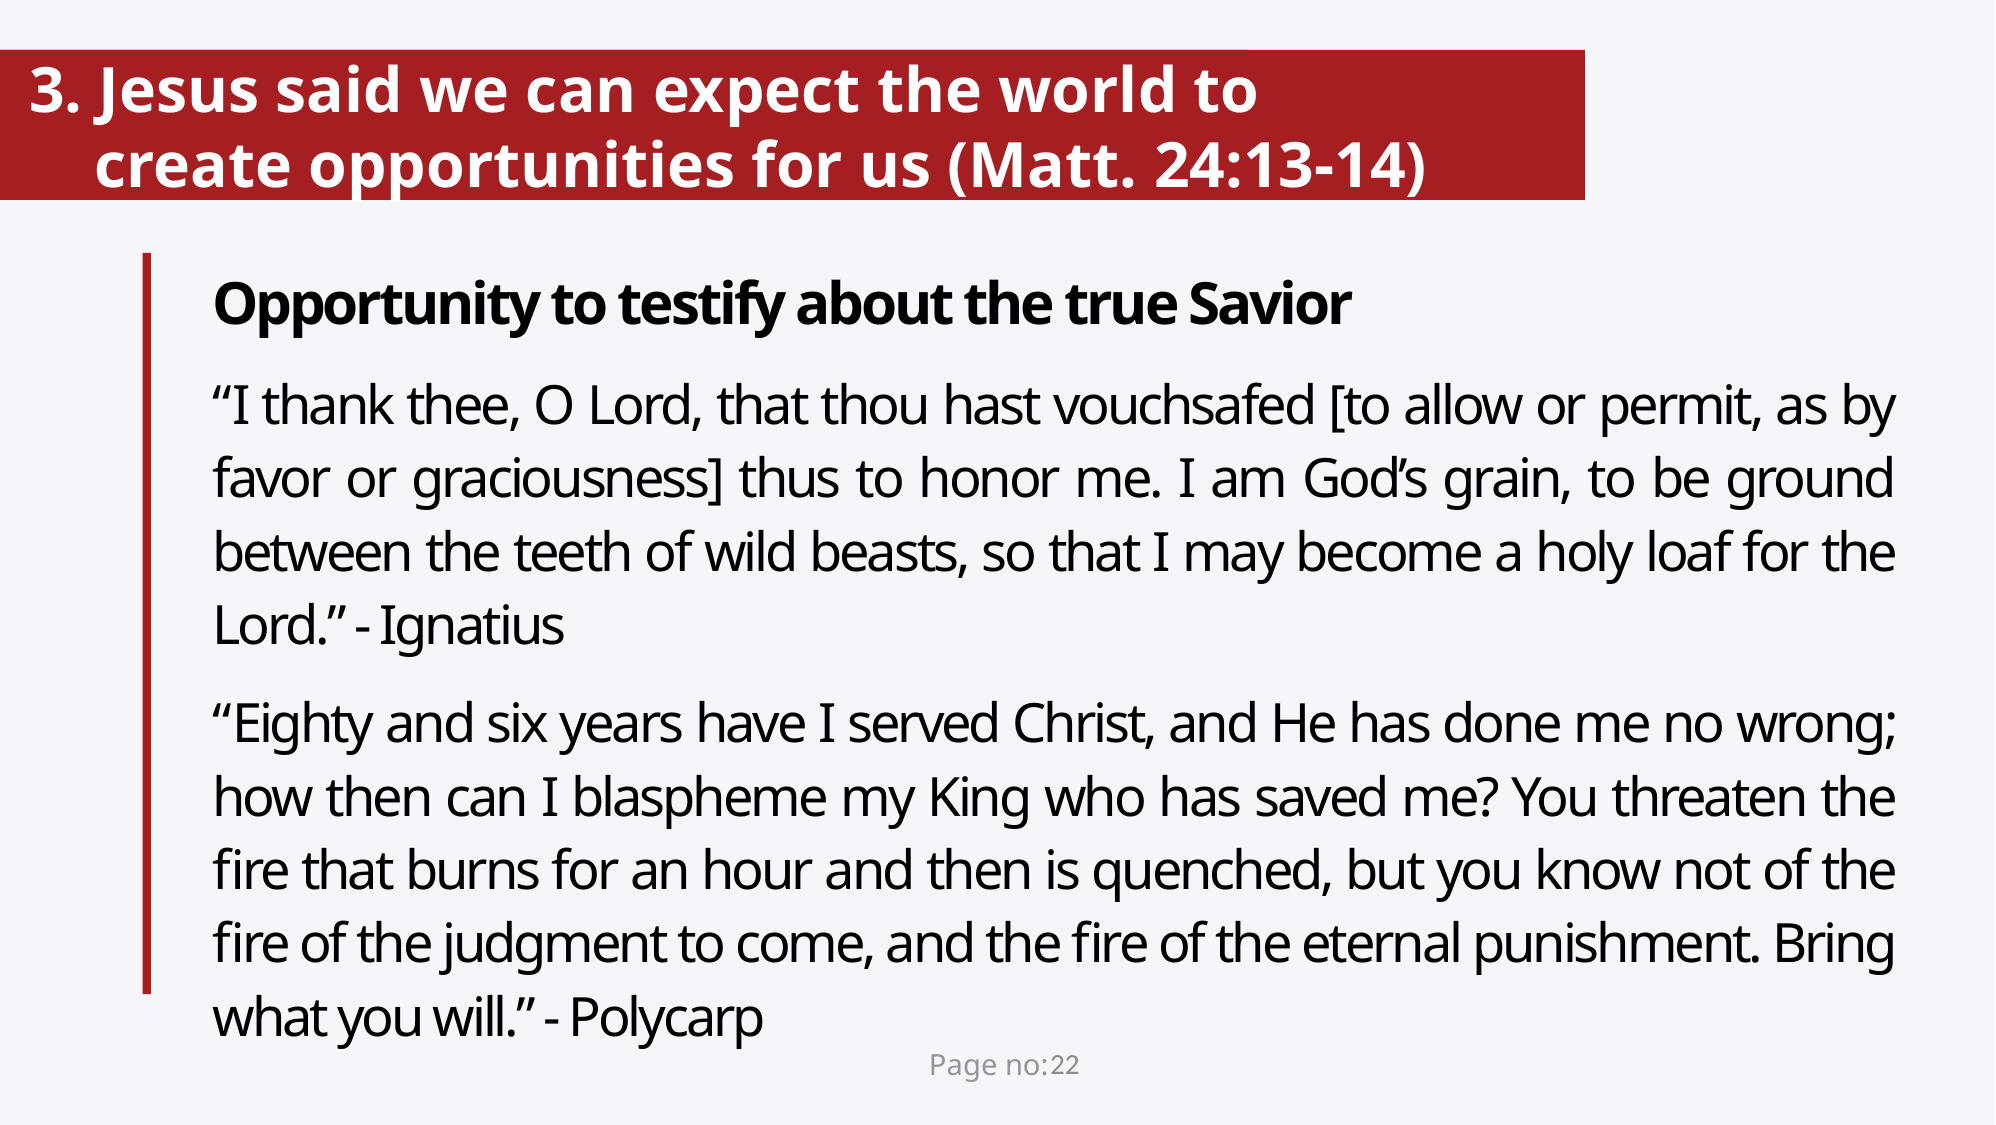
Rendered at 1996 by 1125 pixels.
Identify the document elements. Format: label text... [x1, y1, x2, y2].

title 3. Jesus said we can expect the world to create opportunities for us (Matt. 24:13-14) [14, 62, 1810, 188]
text_box [0, 48, 1250, 202]
subtitle Opportunity to testify about the true Savior “I thank thee, O Lord, that thou hast vouchsafed [to allow or permit, as by favor or graciousness] thus to honor me. I am God’s grain, to be ground between the teeth of wild beasts, so that I may become a holy loaf for the Lord.” - Ignatius “Eighty and six years have I served Christ, and He has done me no wrong; how then can I blaspheme my King who has saved me? You threaten the fire that burns for an hour and then is quenched, but you know not of the fire of the judgment to come, and the fire of the eternal punishment. Bring what you will.” - Polycarp [197, 249, 1910, 1000]
